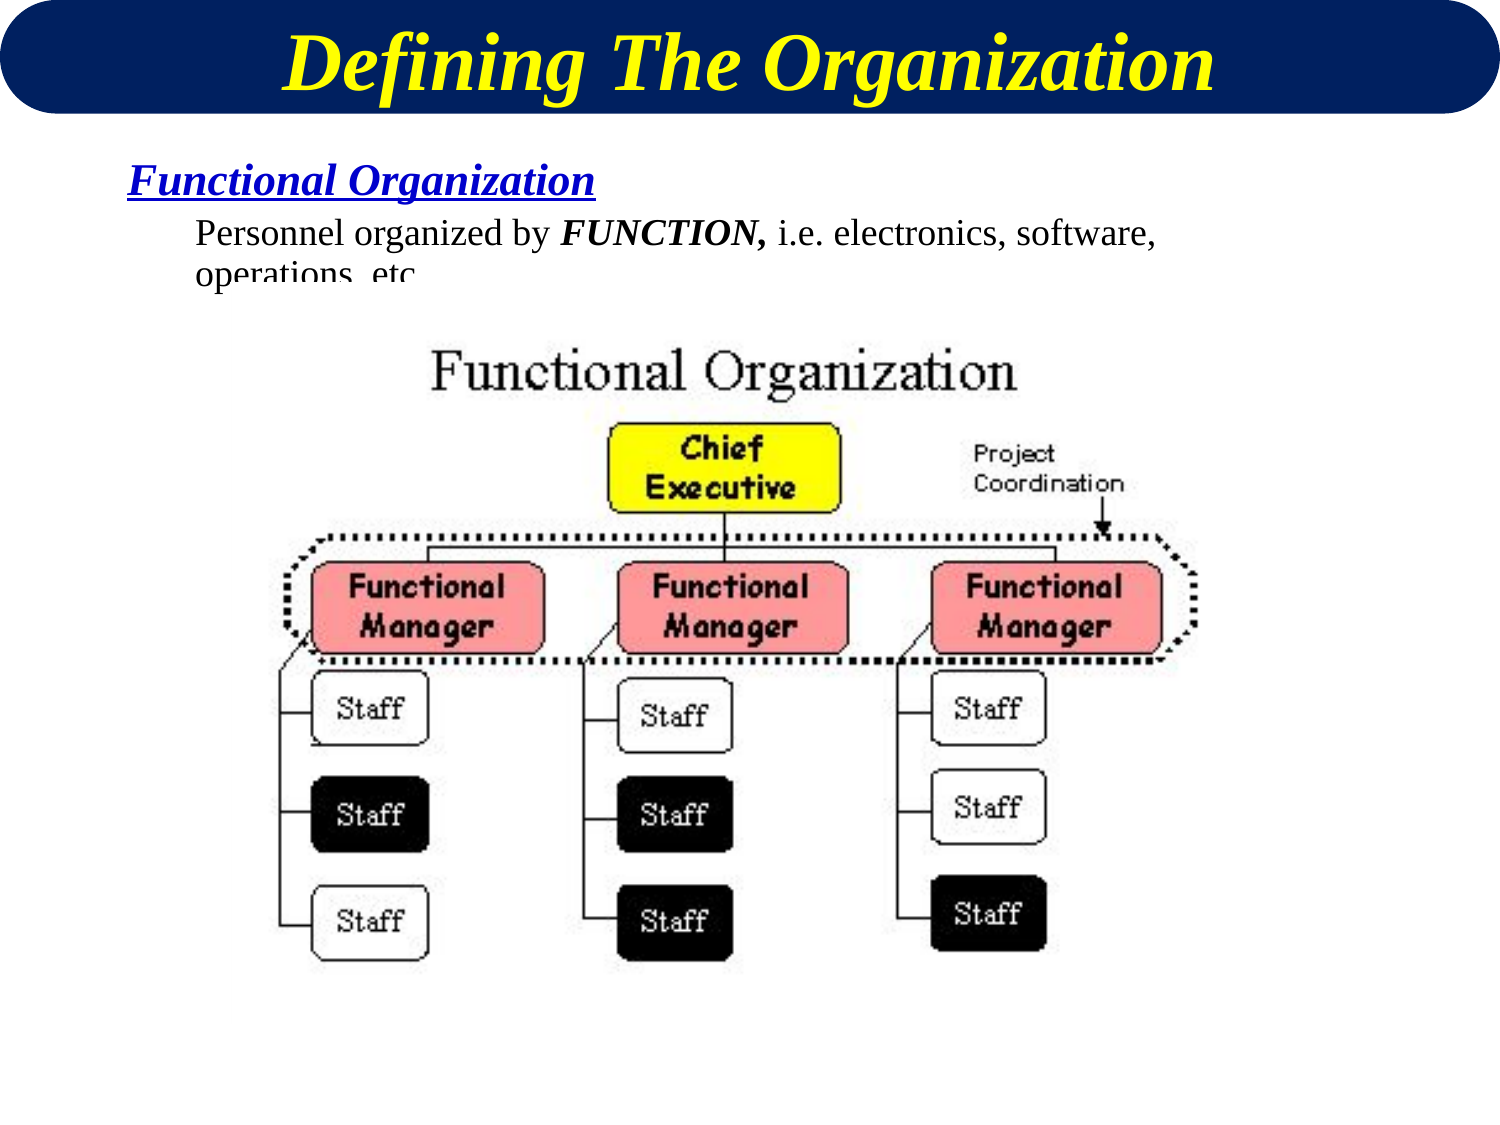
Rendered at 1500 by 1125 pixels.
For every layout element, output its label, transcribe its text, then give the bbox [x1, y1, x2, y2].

picture [229, 282, 1218, 1024]
text_box Defining The Organization [0, 0, 1500, 114]
text_box Functional Organization Personnel organized by FUNCTION, i.e. electronics, software, operations, etc. [112, 149, 1317, 304]
